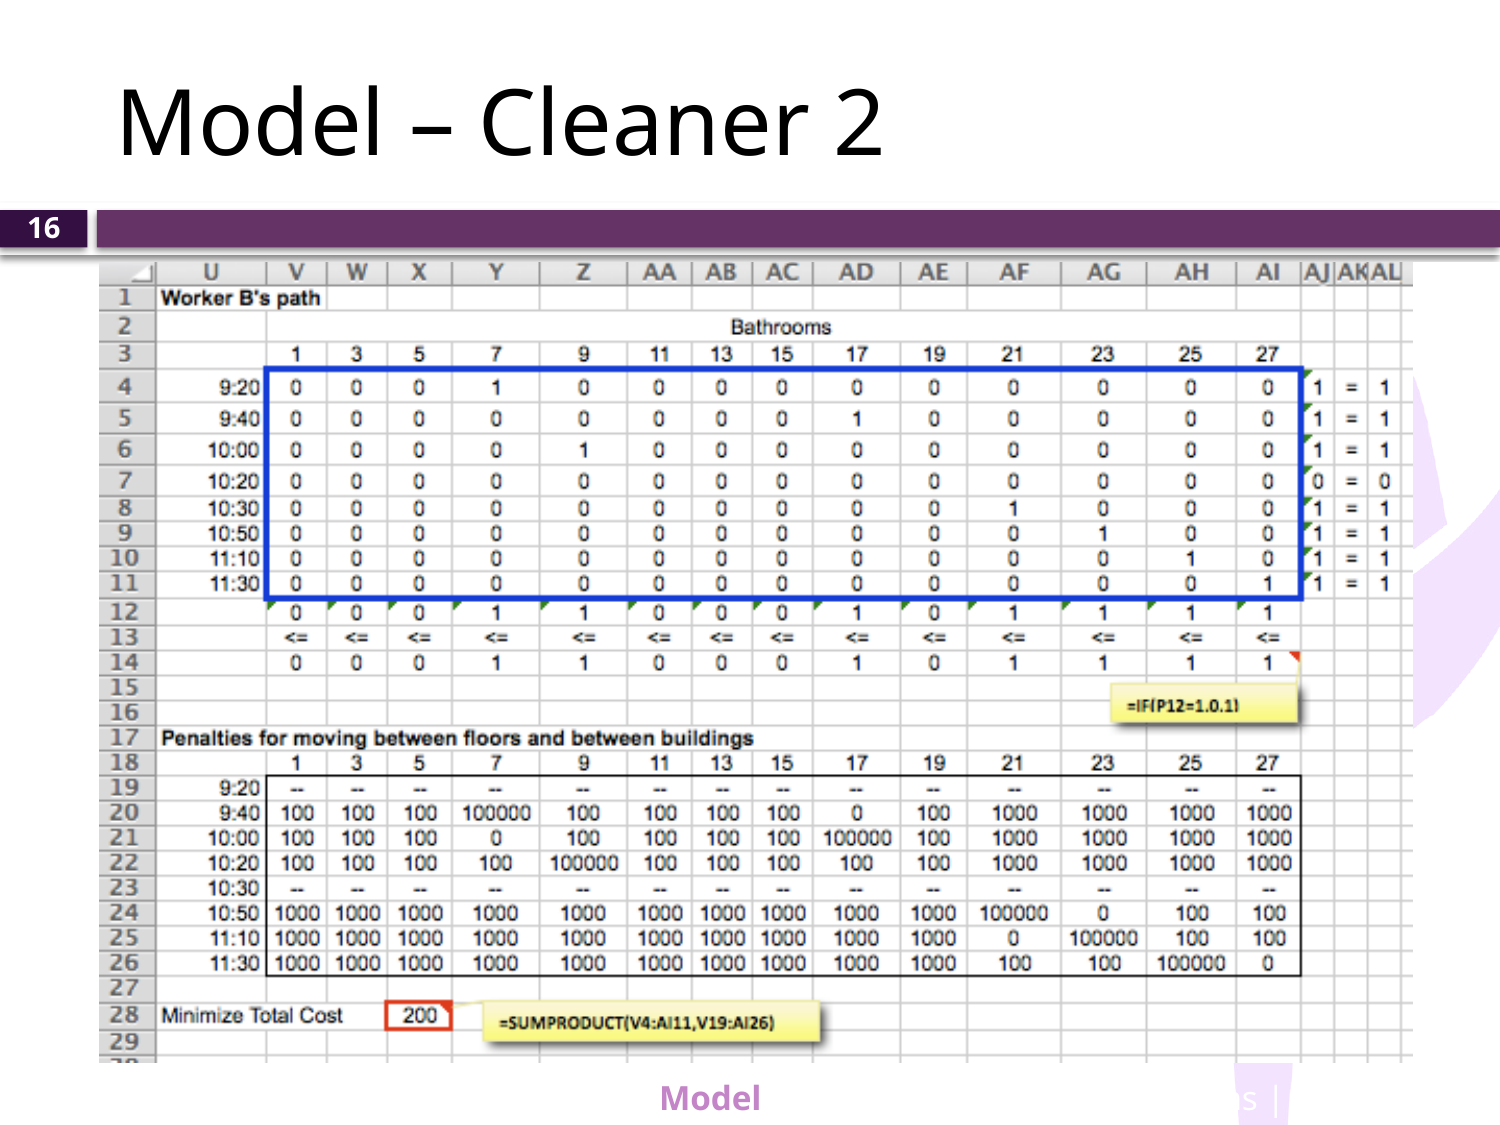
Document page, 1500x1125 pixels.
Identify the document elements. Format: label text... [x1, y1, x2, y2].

slide_number 16 [0, 208, 88, 249]
title Model – Cleaner 2 [100, 37, 1438, 200]
picture [99, 262, 1413, 1063]
text_box Background | Objective | Assumptions | Model | Findings | Recommendations | Benefits [0, 1069, 1487, 1125]
